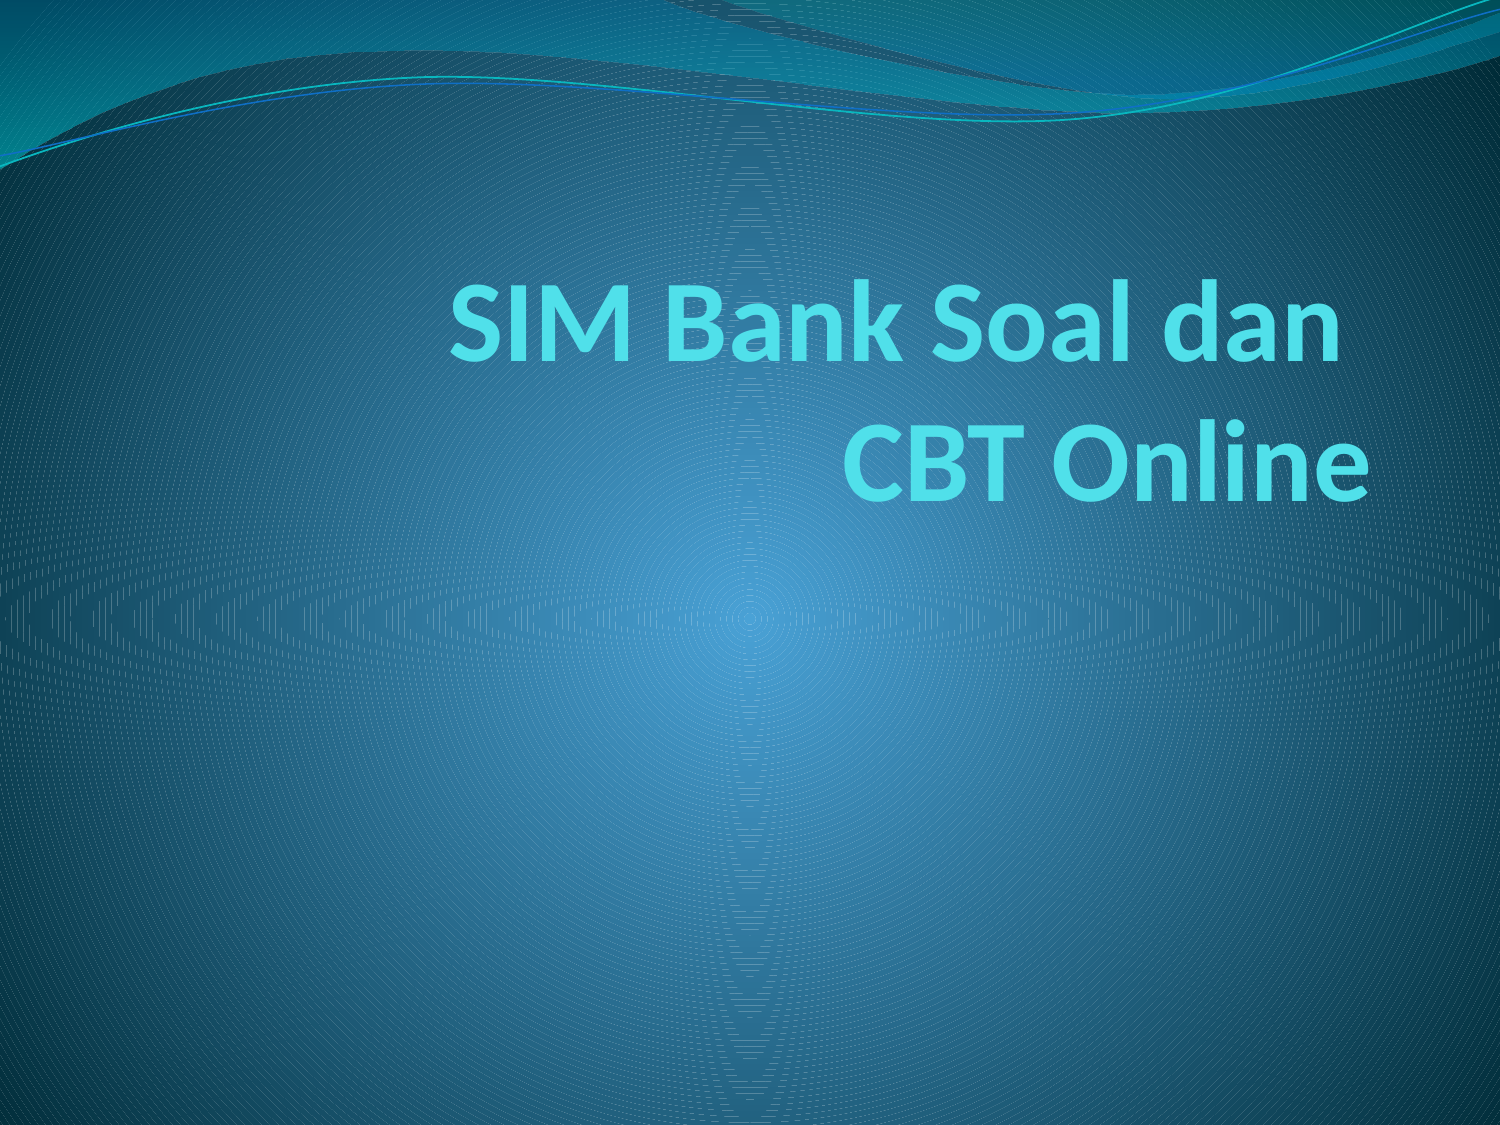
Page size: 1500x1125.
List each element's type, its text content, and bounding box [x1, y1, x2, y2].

title SIM Bank Soal dan CBT Online [87, 224, 1376, 525]
